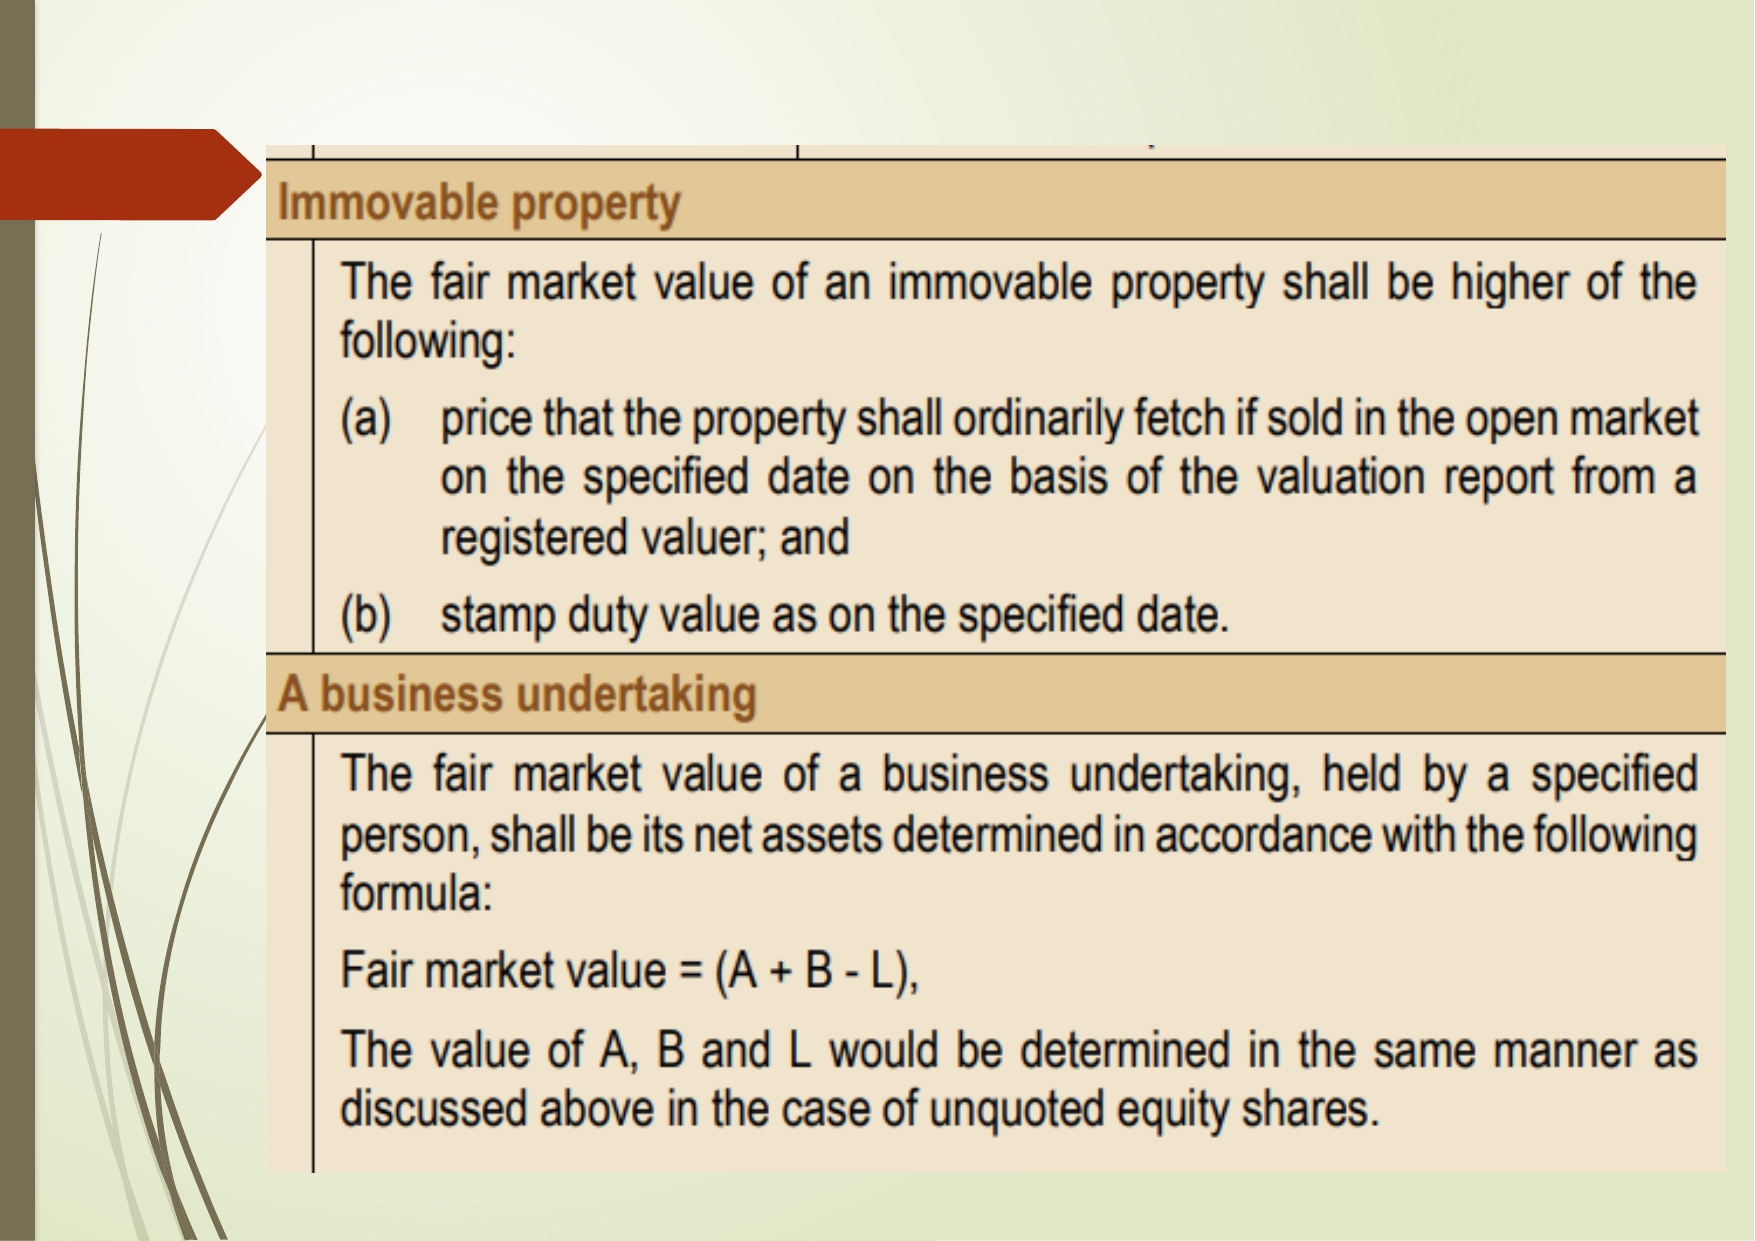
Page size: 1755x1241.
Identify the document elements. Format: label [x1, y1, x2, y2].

list [265, 145, 1726, 1173]
